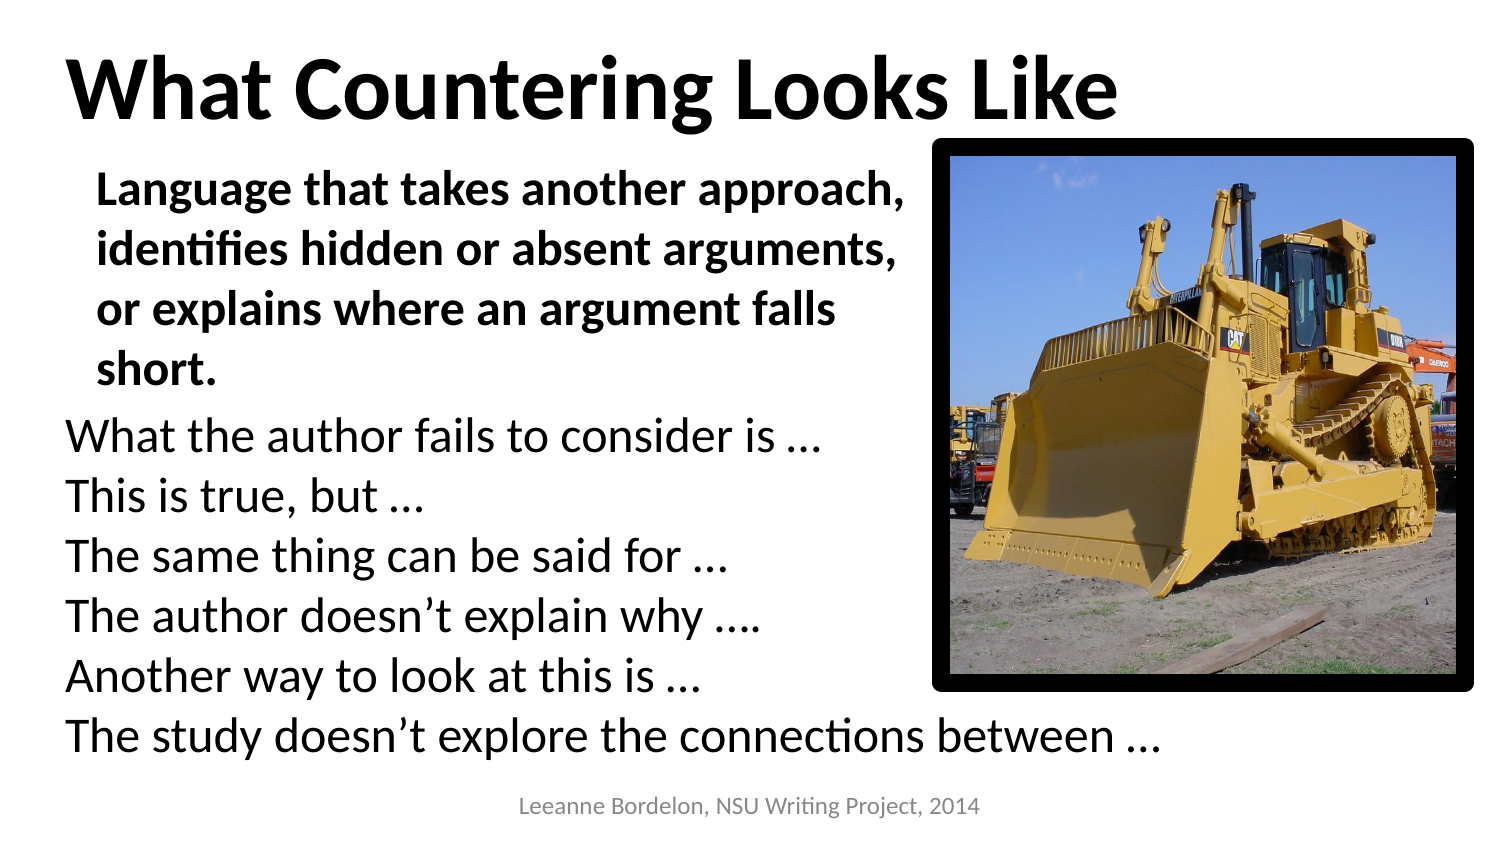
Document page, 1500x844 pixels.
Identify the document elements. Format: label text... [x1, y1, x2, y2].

list Language that takes another approach, identifies hidden or absent arguments, or explains where an argument falls short. [81, 147, 932, 394]
text_box What the author fails to consider is … This is true, but … The same thing can be said for … The author doesn’t explain why …. Another way to look at this is … The study doesn’t explore the connections between … [49, 394, 1376, 844]
picture [949, 155, 1457, 675]
title What Countering Looks Like [50, 27, 1317, 153]
